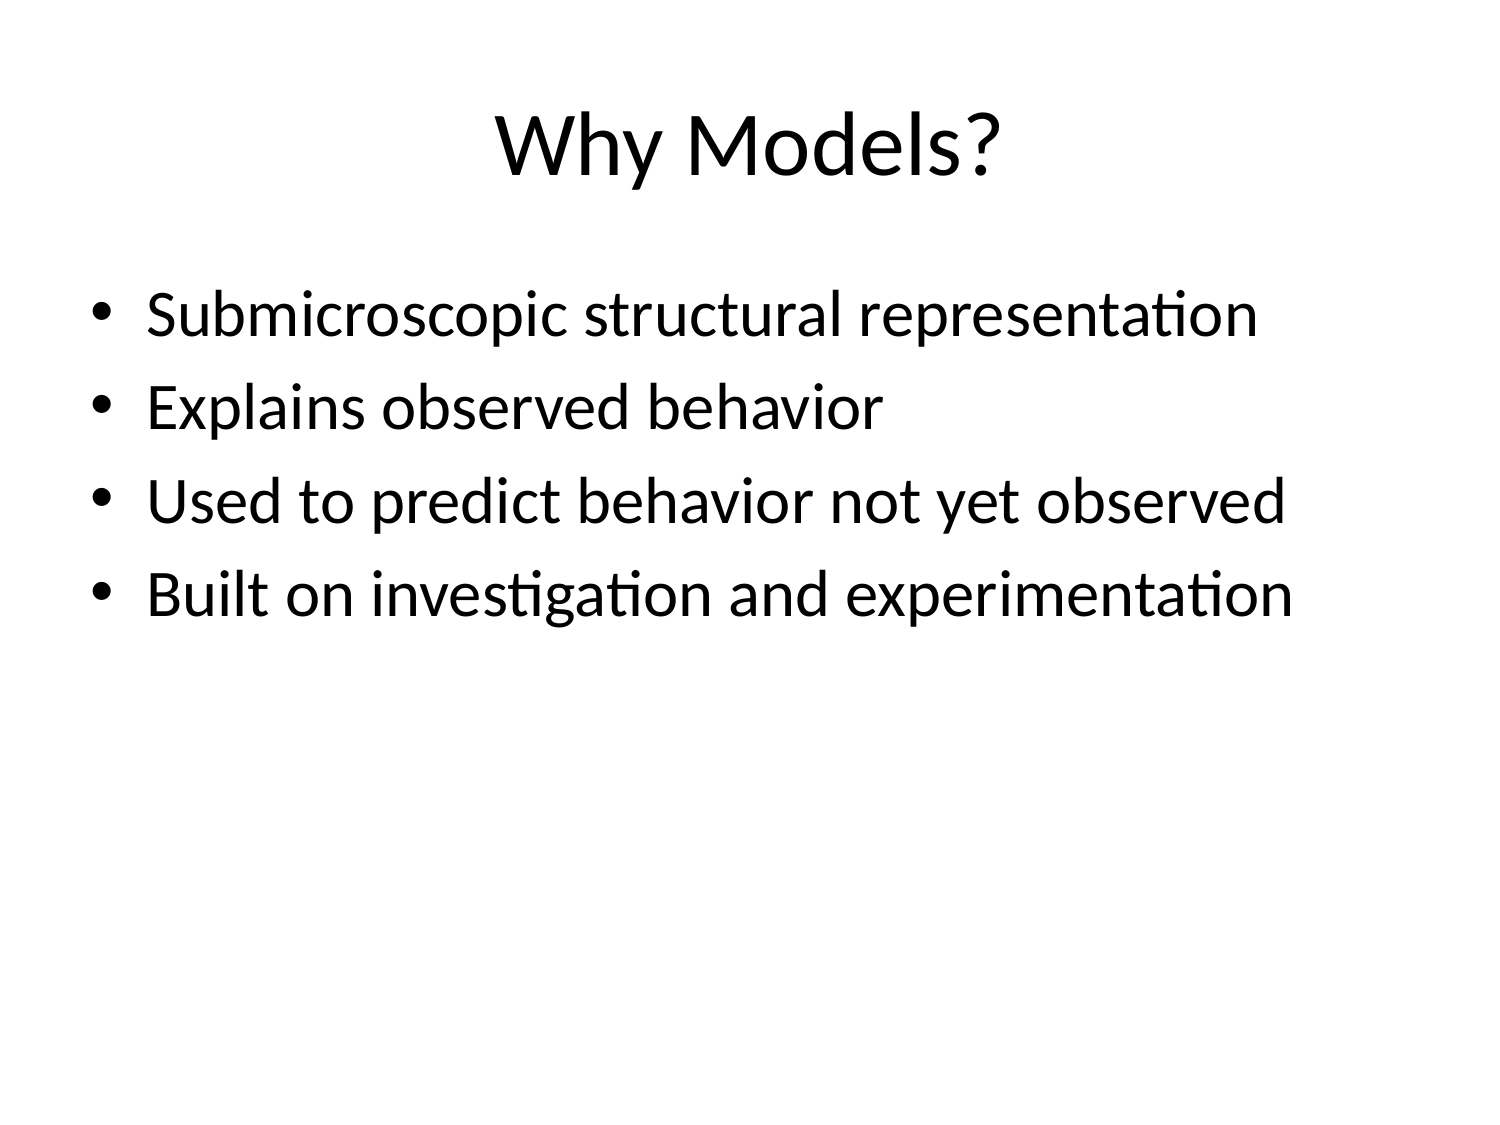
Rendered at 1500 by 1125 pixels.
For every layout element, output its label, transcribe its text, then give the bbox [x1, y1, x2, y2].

title Why Models? [75, 45, 1425, 233]
list Submicroscopic structural representation Explains observed behavior Used to predict behavior not yet observed Built on investigation and experimentation [75, 262, 1425, 1005]
